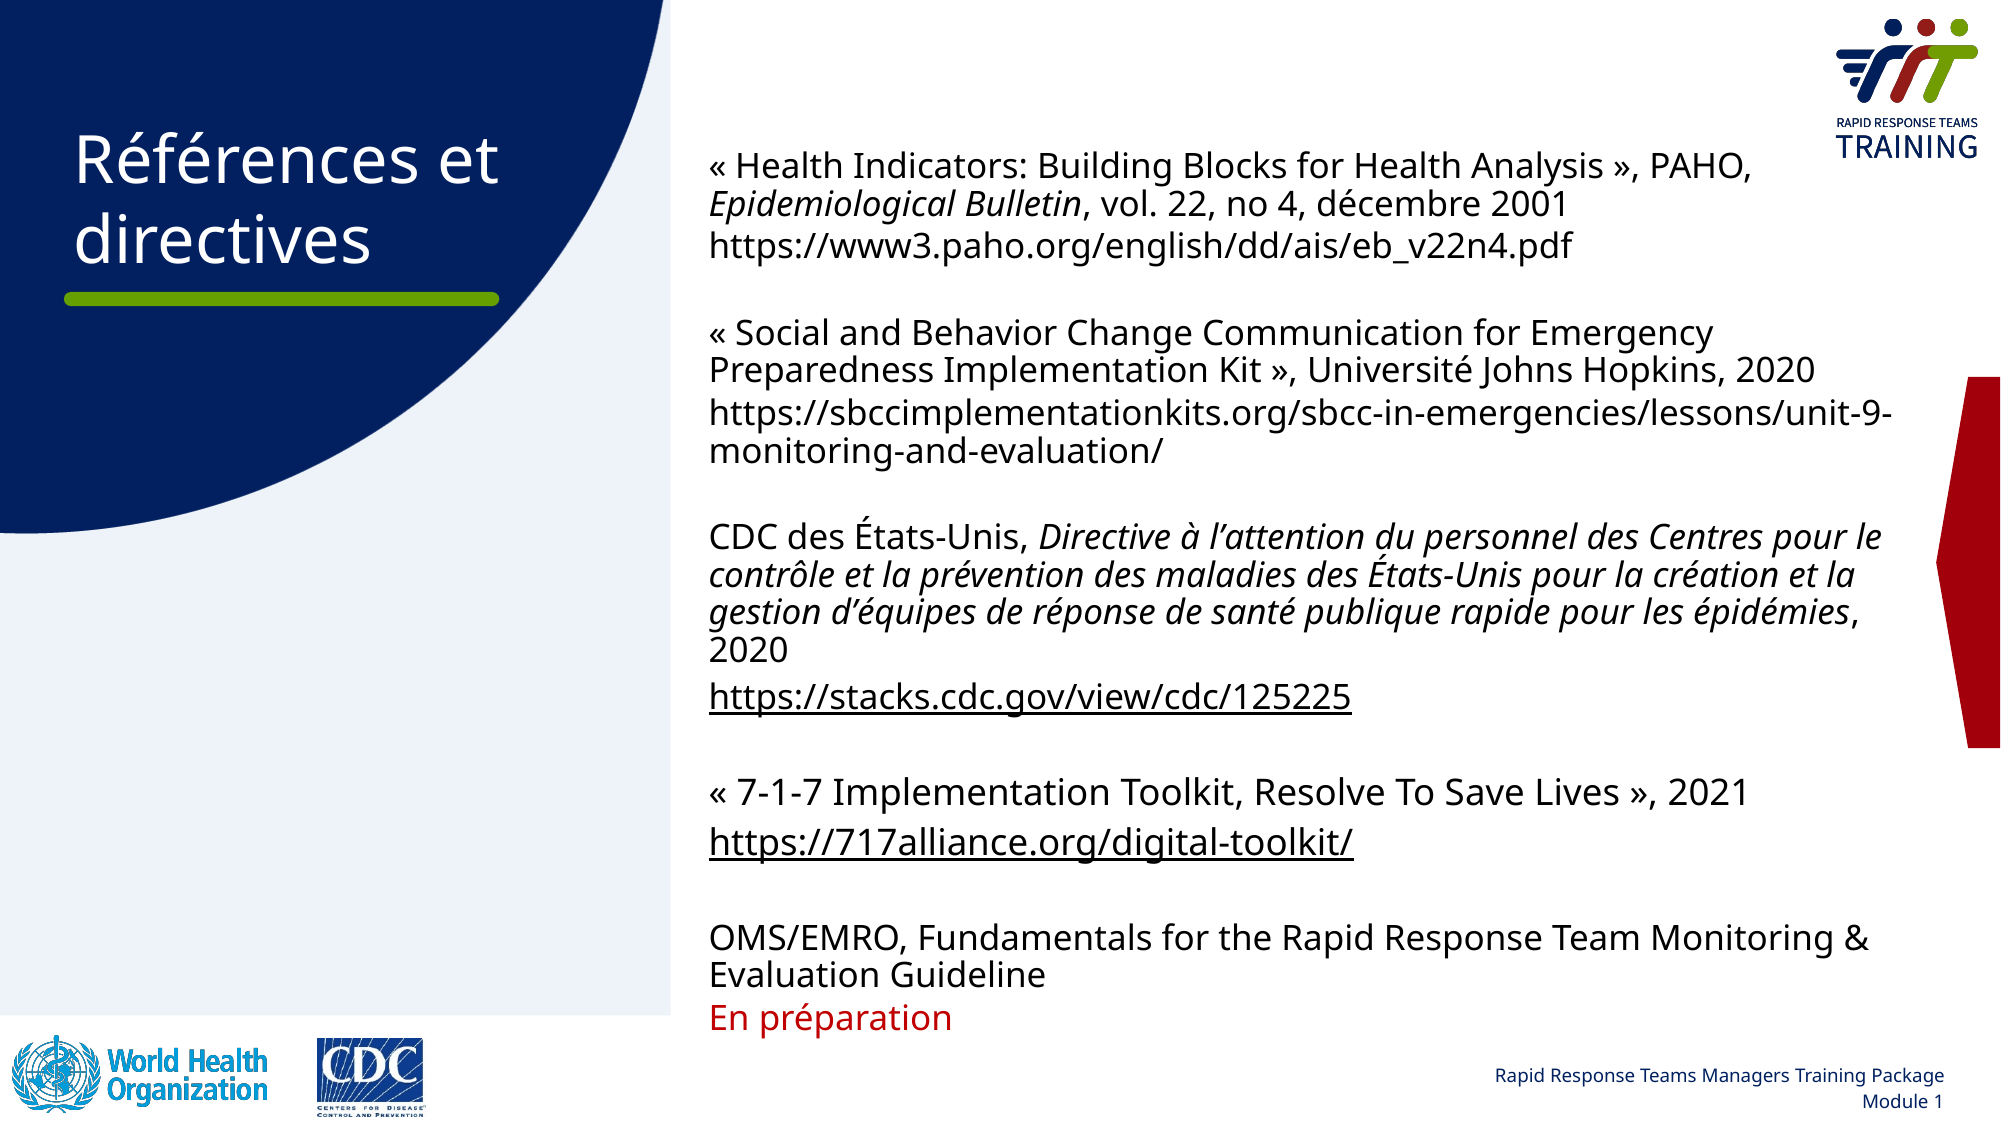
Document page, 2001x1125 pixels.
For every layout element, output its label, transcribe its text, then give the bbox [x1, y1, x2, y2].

picture [46, 1056, 54, 1062]
picture [1835, 19, 1978, 167]
picture [317, 1038, 426, 1117]
picture [0, 0, 670, 538]
picture [71, 1053, 90, 1091]
picture [36, 1088, 78, 1105]
picture [30, 1083, 37, 1091]
picture [12, 1083, 48, 1113]
picture [50, 1108, 62, 1113]
picture [22, 1062, 26, 1077]
picture [34, 1054, 43, 1078]
picture [12, 1035, 54, 1068]
picture [59, 1035, 267, 1113]
picture [40, 1062, 47, 1070]
list « Health Indicators: Building Blocks for Health Analysis », PAHO, Epidemiological Bulletin, vol. 22, no 4, décembre 2001 https://www3.paho.org/english/dd/ais/eb_v22n4.pdf « Social and Behavior Change Communication for Emergency Preparedness Implementation Kit », Université Johns Hopkins, 2020 https://sbccimplementationkits.org/sbcc-in-emergencies/lessons/unit-9-monitoring-and-evaluation/ CDC des États-Unis, Directive à lʼattention du personnel des Centres pour le contrôle et la prévention des maladies des États-Unis pour la création et la gestion dʼéquipes de réponse de santé publique rapide pour les épidémies, 2020 https://stacks.cdc.gov/view/cdc/125225 « 7-1-7 Implementation Toolkit, Resolve To Save Lives », 2021 https://717alliance.org/digital-toolkit/ OMS/EMRO, Fundamentals for the Rapid Response Team Monitoring & Evaluation Guideline En préparation [700, 137, 1937, 1049]
picture [24, 1054, 36, 1087]
